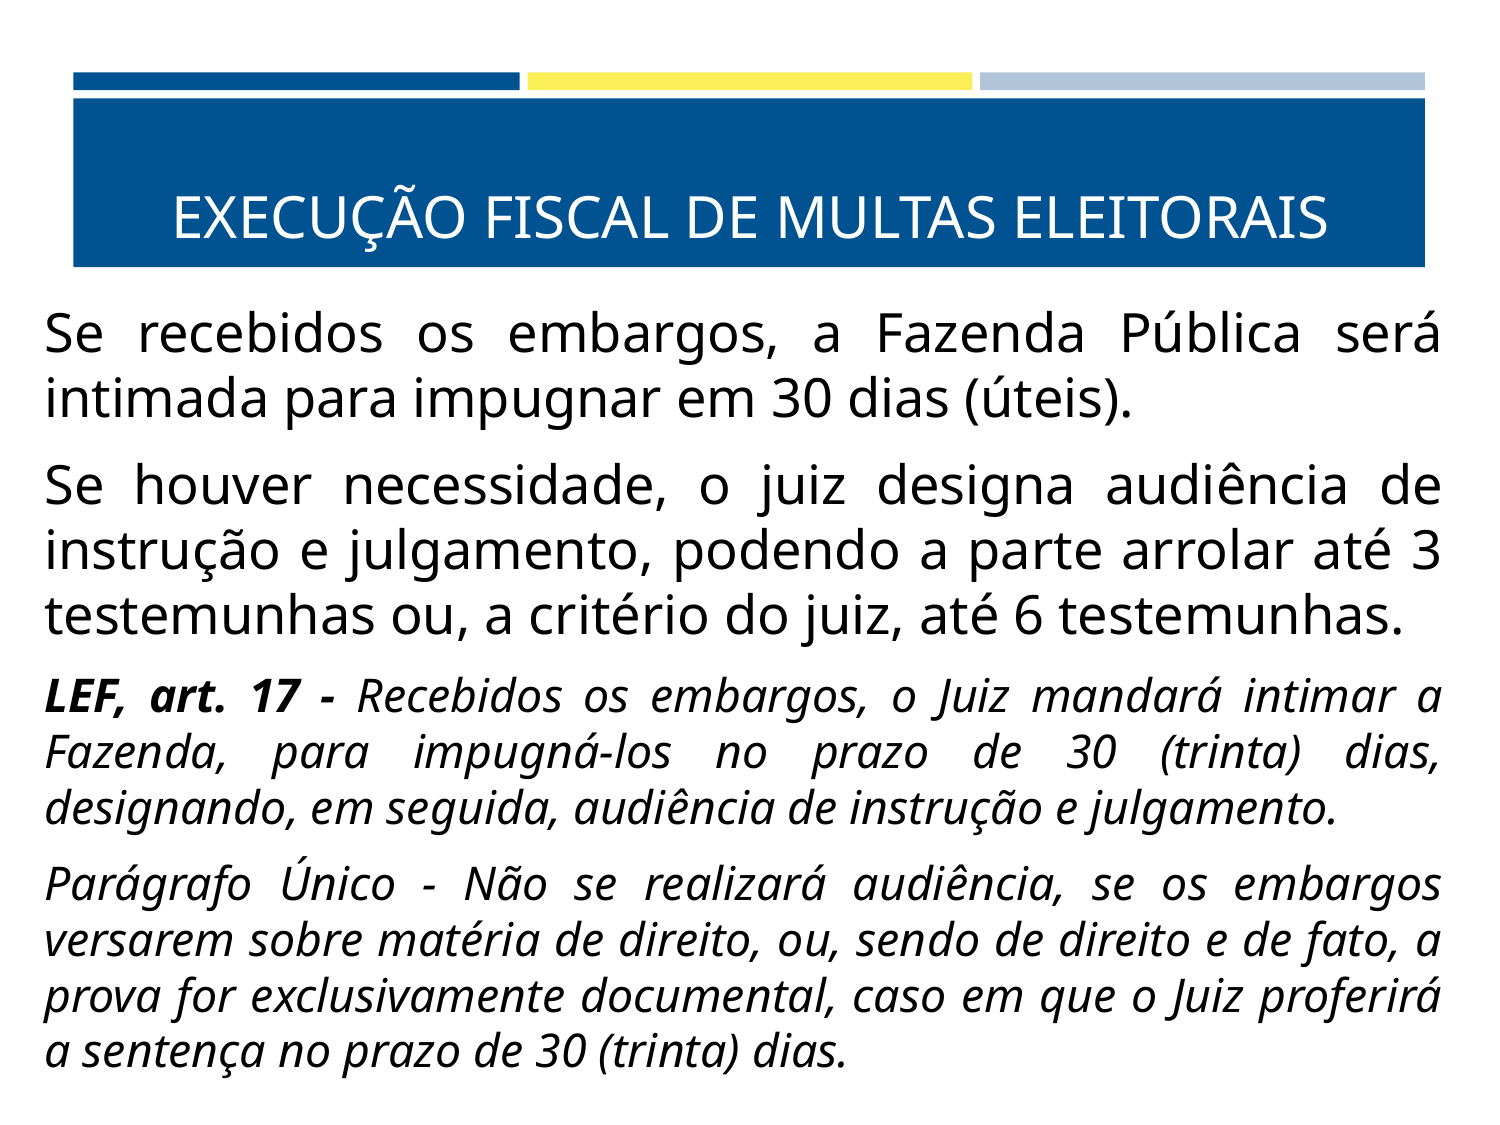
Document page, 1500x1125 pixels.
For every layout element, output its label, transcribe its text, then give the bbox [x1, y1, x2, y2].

title EXECUÇÃO FISCAL DE MULTAS ELEITORAIS [95, 112, 1406, 259]
list Se recebidos os embargos, a Fazenda Pública será intimada para impugnar em 30 dias (úteis). Se houver necessidade, o juiz designa audiência de instrução e julgamento, podendo a parte arrolar até 3 testemunhas ou, a critério do juiz, até 6 testemunhas. LEF, art. 17 - Recebidos os embargos, o Juiz mandará intimar a Fazenda, para impugná-los no prazo de 30 (trinta) dias, designando, em seguida, audiência de instrução e julgamento. Parágrafo Único - Não se realizará audiência, se os embargos versarem sobre matéria de direito, ou, sendo de direito e de fato, a prova for exclusivamente documental, caso em que o Juiz proferirá a sentença no prazo de 30 (trinta) dias. [29, 290, 1459, 1094]
